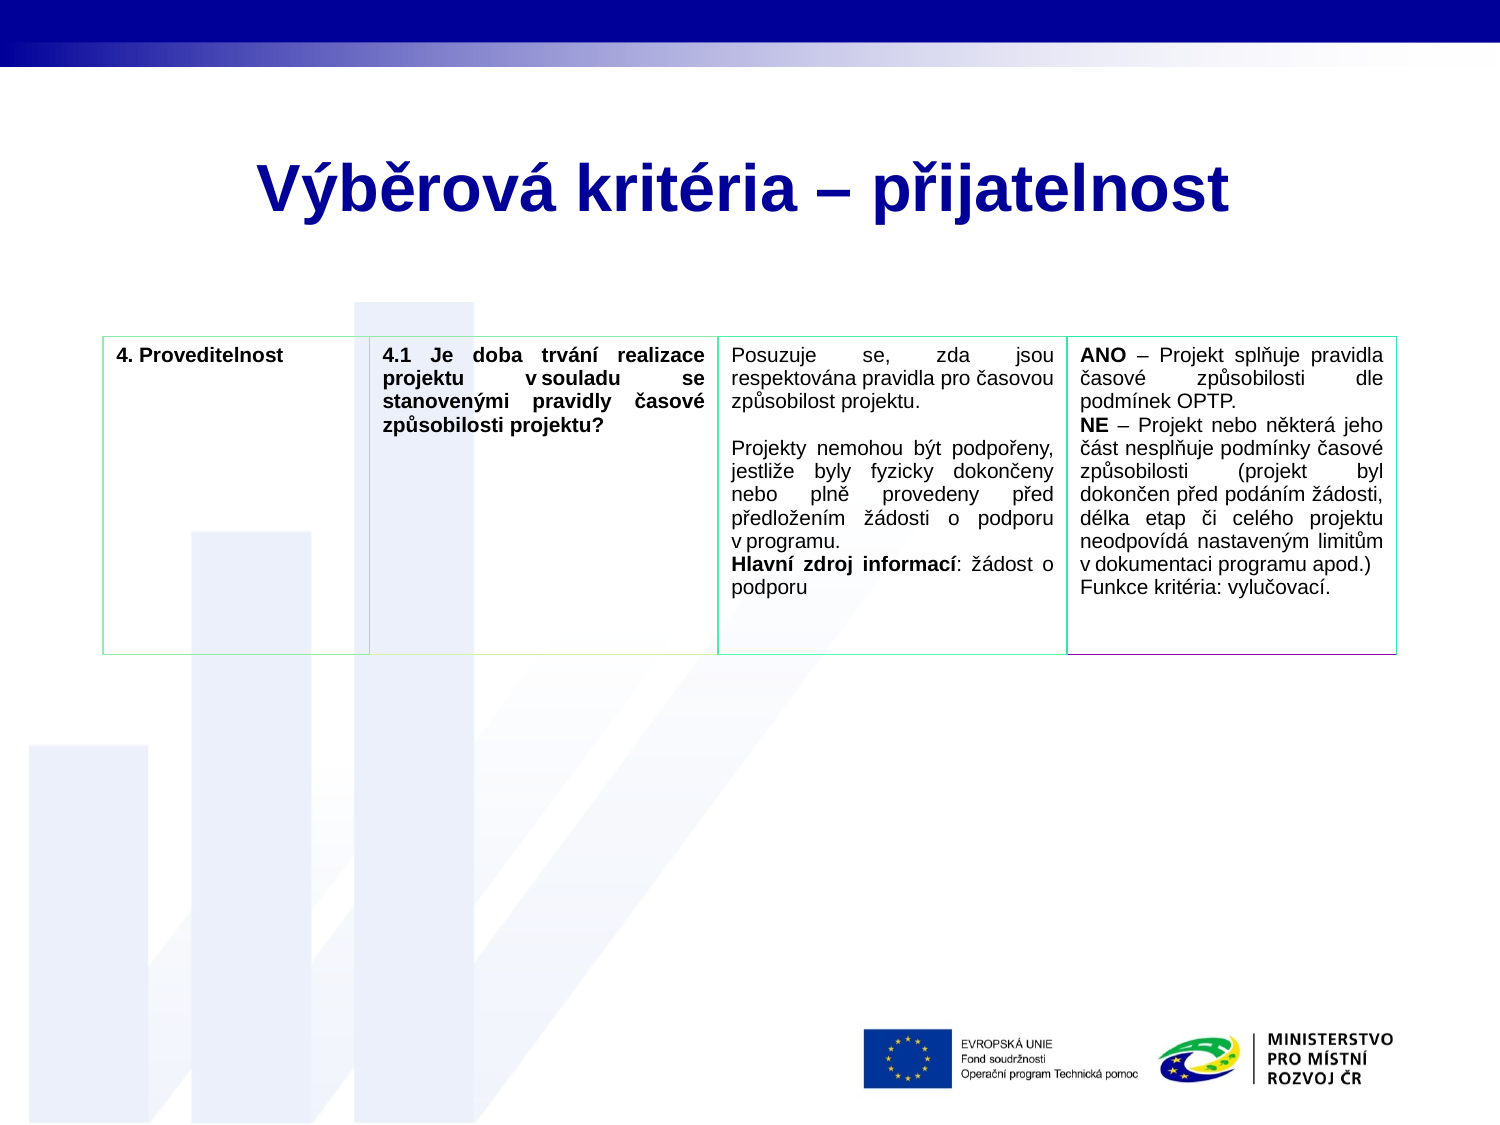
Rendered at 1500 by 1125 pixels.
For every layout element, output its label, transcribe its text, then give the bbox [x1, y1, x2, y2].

table_header ANO – Projekt splňuje pravidla časové způsobilosti dle podmínek OPTP. NE – Projekt nebo některá jeho část nesplňuje podmínky časové způsobilosti (projekt byl dokončen před podáním žádosti, délka etap či celého projektu neodpovídá nastaveným limitům v dokumentaci programu apod.) Funkce kritéria: vylučovací. [1068, 337, 1396, 654]
table_header 4.1 Je doba trvání realizace projektu v souladu se stanovenými pravidly časové způsobilosti projektu? [370, 337, 717, 654]
picture [29, 302, 1412, 1125]
table_header 4. Proveditelnost [104, 337, 369, 654]
title Výběrová kritéria – přijatelnost [63, 137, 1424, 220]
table_header Posuzuje se, zda jsou respektována pravidla pro časovou způsobilost projektu. Projekty nemohou být podpořeny, jestliže byly fyzicky dokončeny nebo plně provedeny před předložením žádosti o podporu v programu. Hlavní zdroj informací: žádost o podporu [719, 337, 1066, 654]
